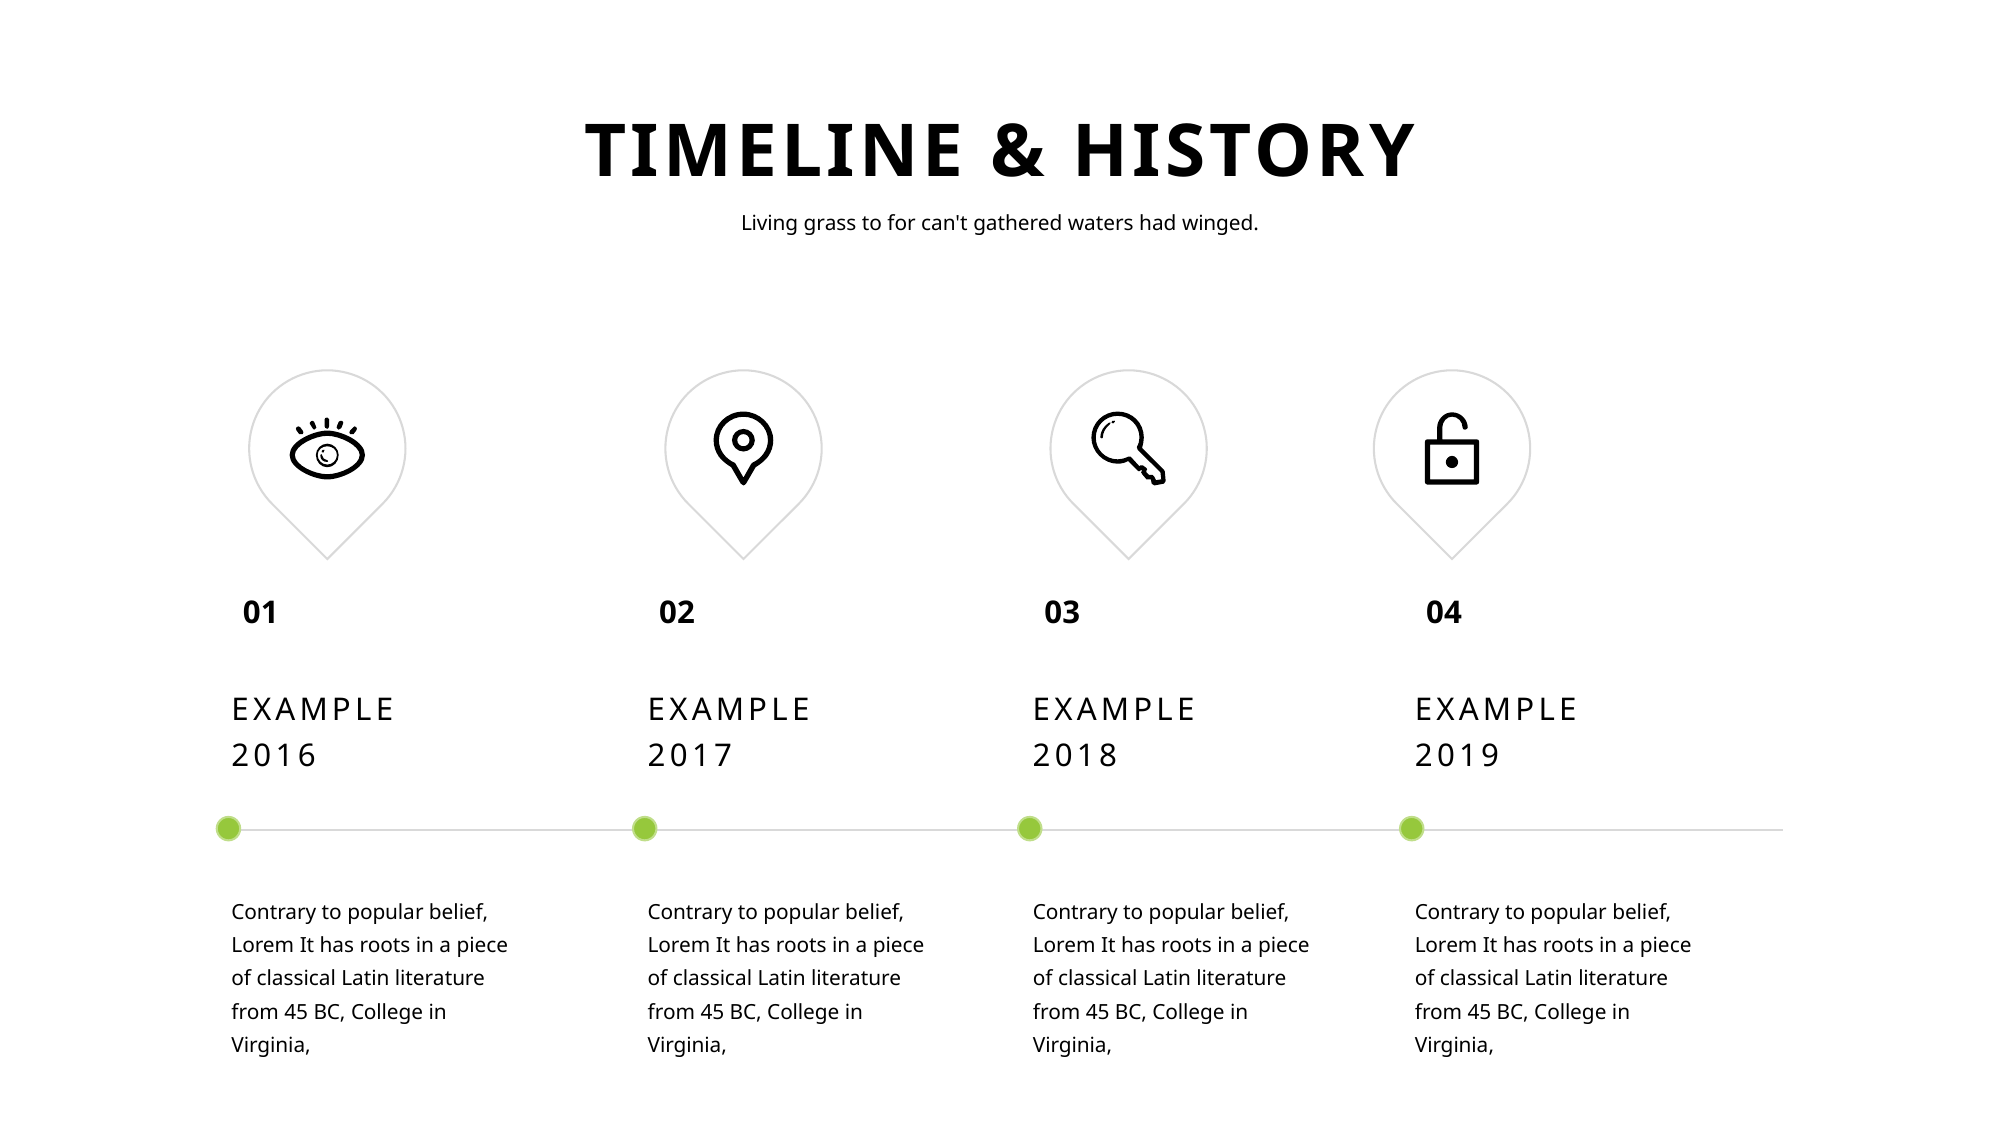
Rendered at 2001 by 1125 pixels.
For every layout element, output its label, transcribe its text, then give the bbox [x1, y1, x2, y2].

text_box [631, 815, 658, 829]
text_box 01 [216, 584, 294, 637]
text_box EXAMPLE 2016 [216, 673, 447, 780]
text_box [664, 369, 823, 561]
text_box [336, 420, 344, 430]
text_box [1398, 815, 1425, 829]
text_box [713, 411, 774, 486]
text_box [215, 815, 242, 842]
text_box Contrary to popular belief, Lorem It has roots in a piece of classical Latin literature from 45 BC, College in Virginia, [216, 882, 536, 1064]
text_box TIMELINE & HISTORY [486, 95, 1513, 199]
text_box [295, 426, 304, 435]
text_box [1017, 815, 1043, 829]
text_box [1372, 369, 1532, 561]
text_box Living grass to for can't gathered waters had winged. [654, 202, 1346, 242]
text_box [1399, 830, 1425, 842]
text_box 02 [632, 584, 710, 637]
text_box [248, 369, 407, 561]
text_box [324, 417, 330, 429]
text_box Contrary to popular belief, Lorem It has roots in a piece of classical Latin literature from 45 BC, College in Virginia, [1018, 882, 1337, 1064]
text_box Contrary to popular belief, Lorem It has roots in a piece of classical Latin literature from 45 BC, College in Virginia, [633, 882, 952, 1064]
text_box [1049, 369, 1208, 561]
text_box [1017, 830, 1043, 842]
text_box [309, 420, 317, 430]
text_box 03 [1017, 584, 1095, 637]
text_box EXAMPLE 2018 [1017, 673, 1249, 780]
text_box EXAMPLE 2019 [1399, 673, 1631, 780]
text_box [1424, 412, 1480, 485]
text_box [289, 430, 366, 480]
text_box Contrary to popular belief, Lorem It has roots in a piece of classical Latin literature from 45 BC, College in Virginia, [1400, 882, 1719, 1064]
text_box 04 [1399, 584, 1477, 637]
text_box EXAMPLE 2017 [632, 673, 864, 780]
text_box [632, 830, 658, 842]
text_box [349, 426, 357, 435]
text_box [1091, 411, 1166, 486]
